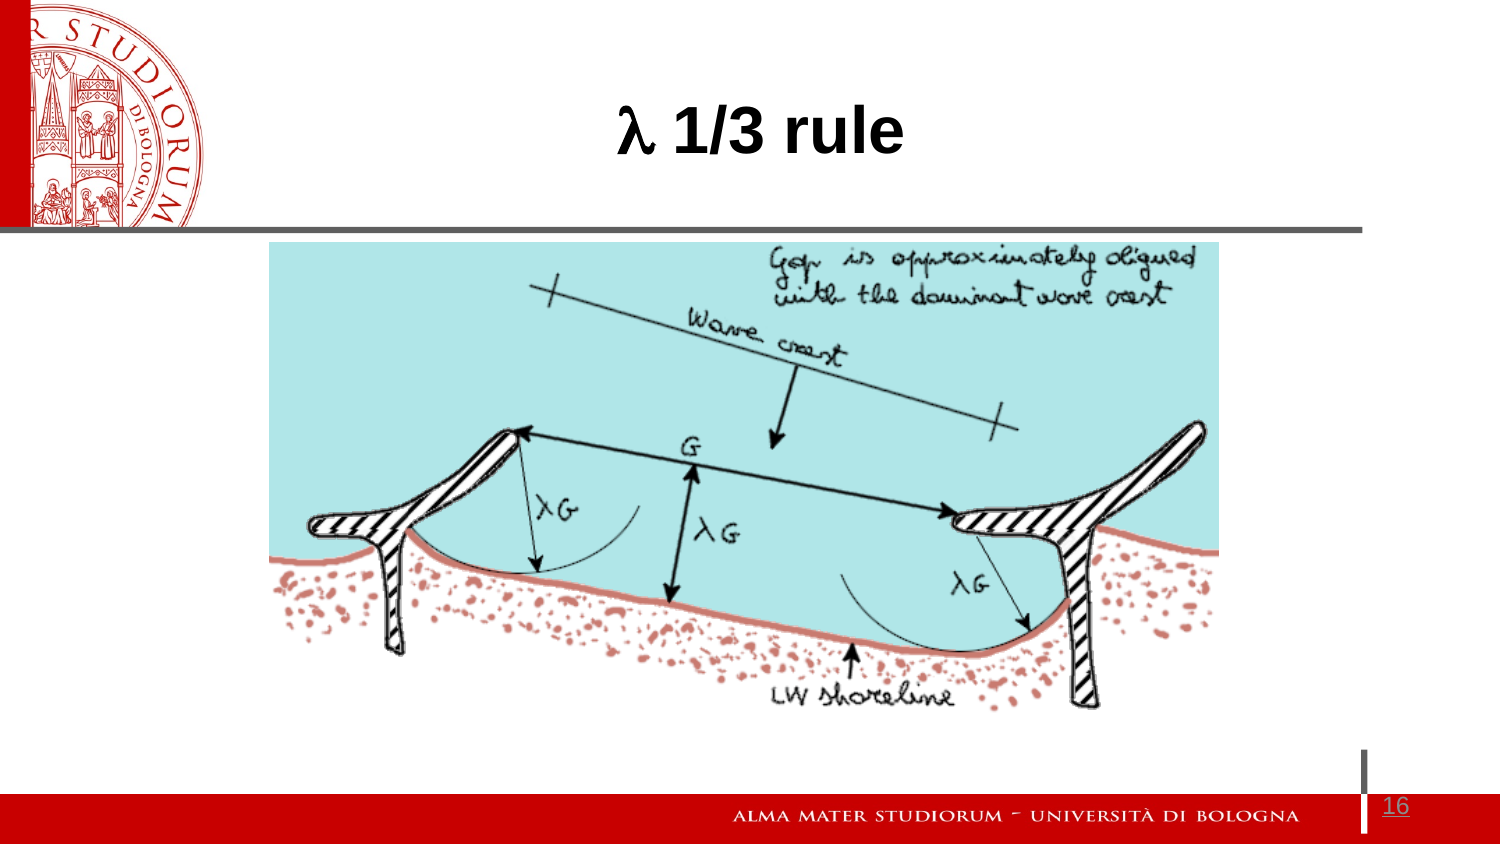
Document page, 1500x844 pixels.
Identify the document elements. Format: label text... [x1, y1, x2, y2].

picture [31, 0, 211, 226]
text_box l 1/3 rule [194, 79, 1329, 174]
picture [0, 794, 1500, 844]
slide_number 16 [1074, 782, 1425, 827]
picture [269, 242, 1219, 792]
